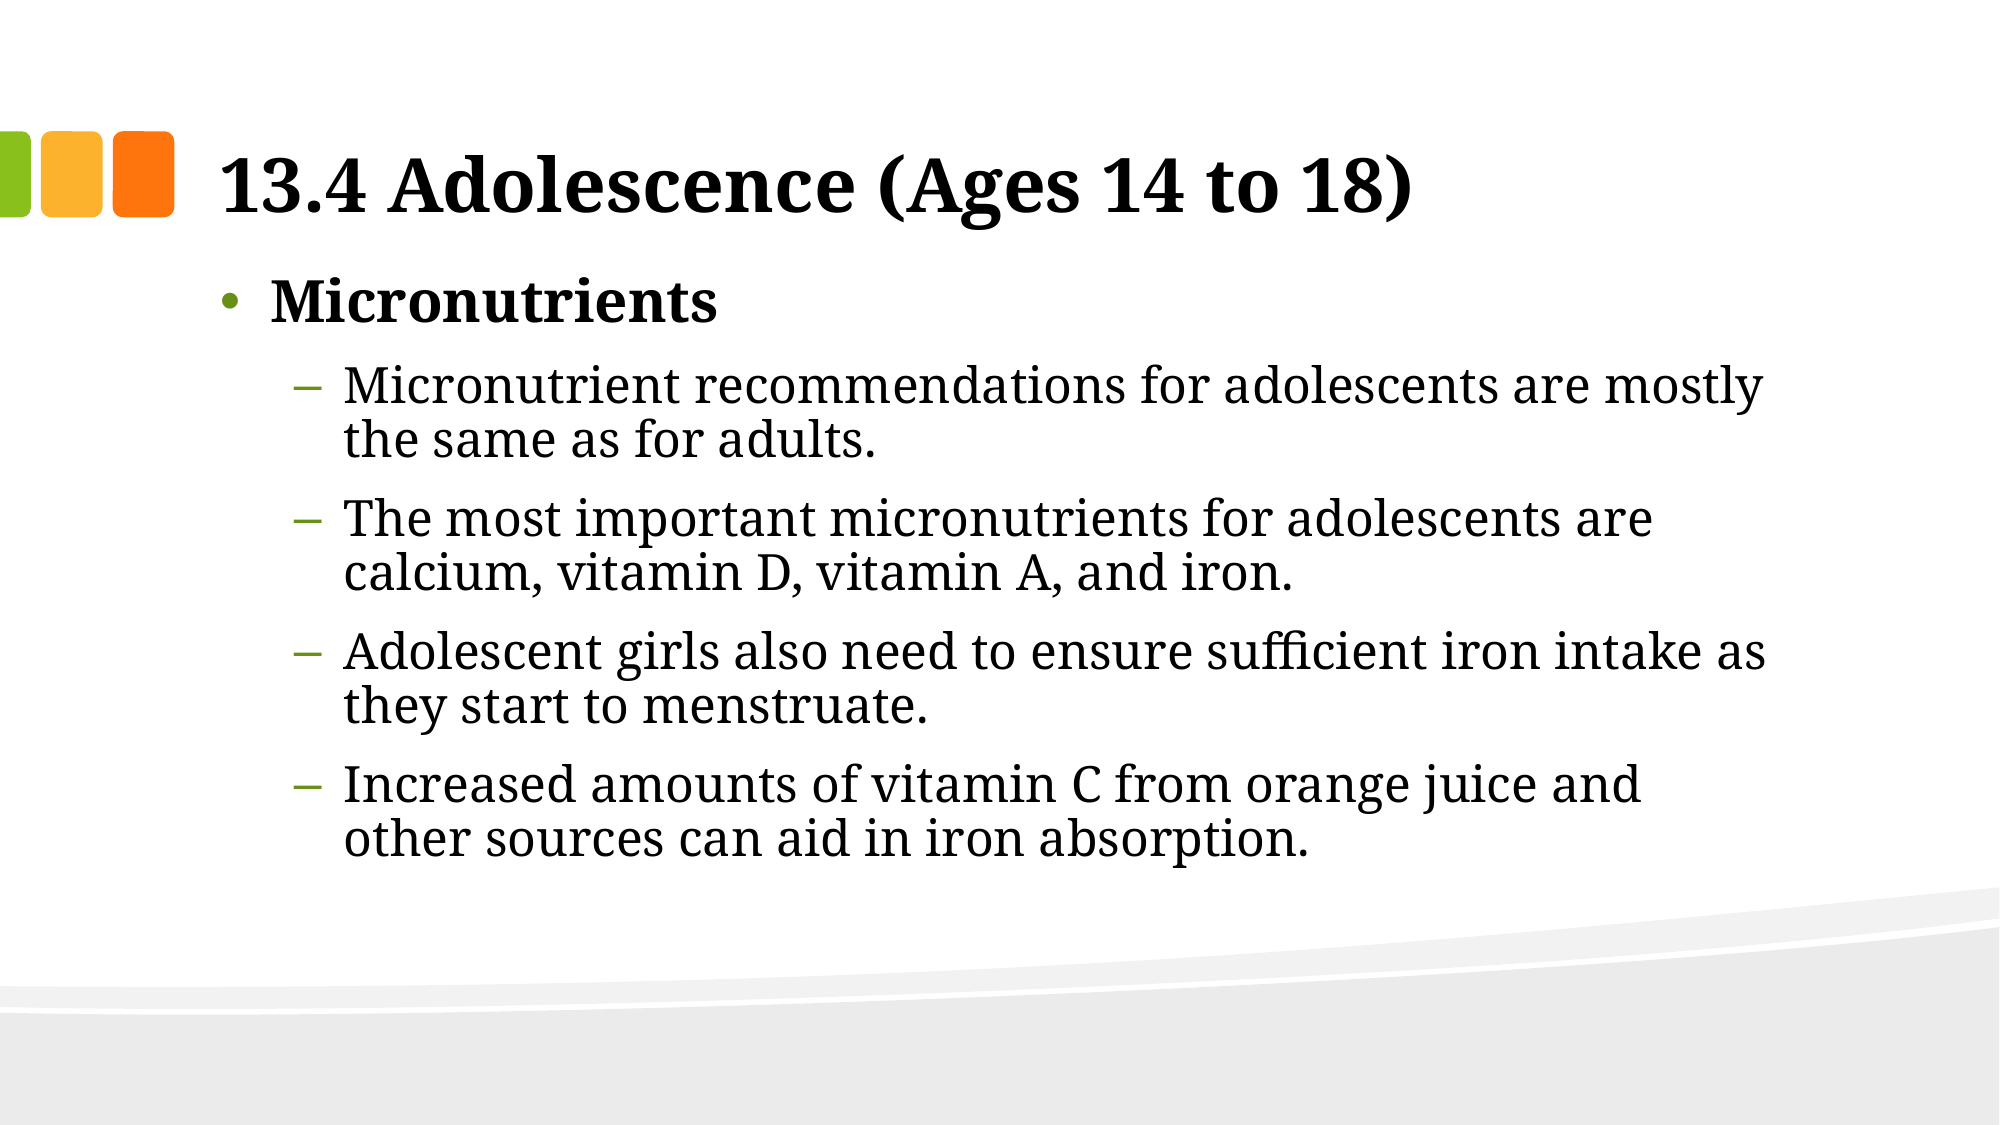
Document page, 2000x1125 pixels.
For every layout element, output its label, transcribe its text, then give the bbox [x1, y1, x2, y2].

title 13.4 Adolescence (Ages 14 to 18) [199, 24, 1800, 238]
list Micronutrients Micronutrient recommendations for adolescents are mostly the same as for adults. The most important micronutrients for adolescents are calcium, vitamin D, vitamin A, and iron. Adolescent girls also need to ensure sufficient iron intake as they start to menstruate. Increased amounts of vitamin C from orange juice and other sources can aid in iron absorption. [199, 262, 1800, 1013]
